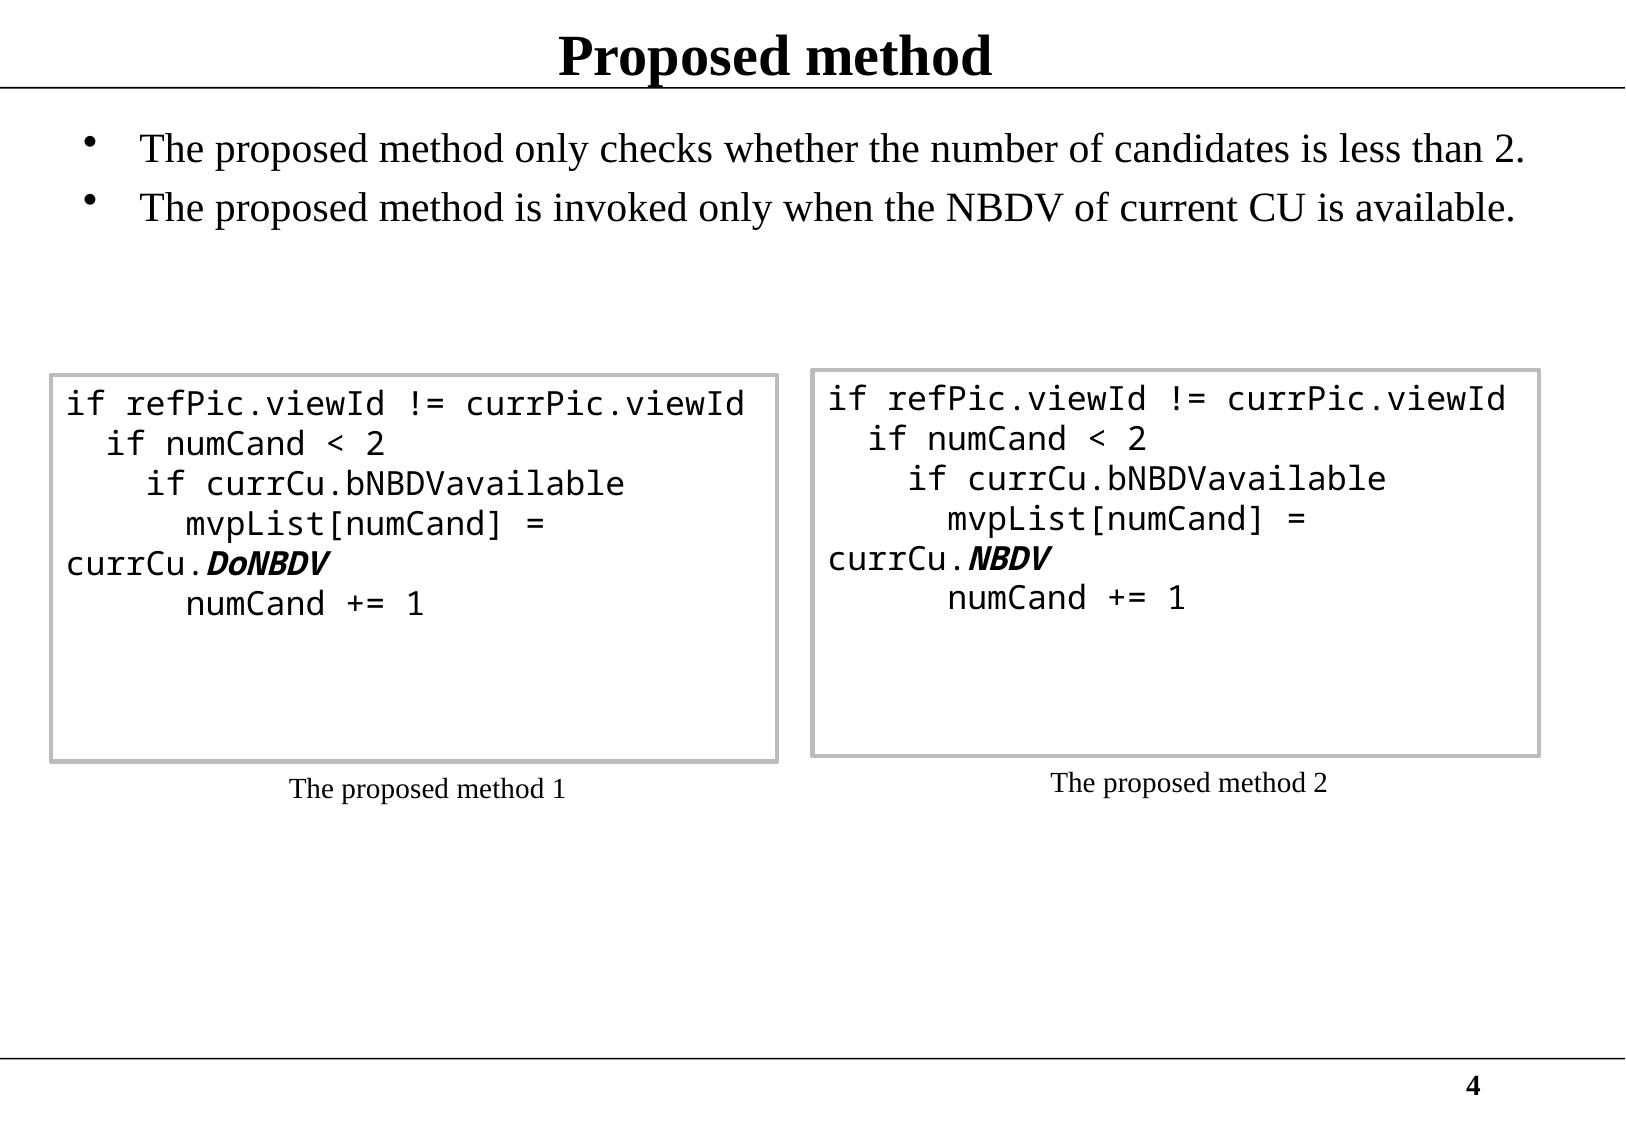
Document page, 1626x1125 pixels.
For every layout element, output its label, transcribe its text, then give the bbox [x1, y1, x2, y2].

text_box if refPic.viewId != currPic.viewId if numCand < 2 if currCu.bNBDVavailable mvpList[numCand] = currCu.NBDV numCand += 1 [810, 368, 1541, 758]
text_box if refPic.viewId != currPic.viewId if numCand < 2 if currCu.bNBDVavailable mvpList[numCand] = currCu.DoNBDV numCand += 1 [49, 373, 779, 764]
title Proposed method [68, 9, 1484, 94]
text_box The proposed method 2 [1035, 756, 1344, 807]
slide_number 4 [1403, 1058, 1544, 1106]
list The proposed method only checks whether the number of candidates is less than 2. The proposed method is invoked only when the NBDV of current CU is available. [68, 113, 1544, 1005]
text_box The proposed method 1 [273, 761, 582, 812]
